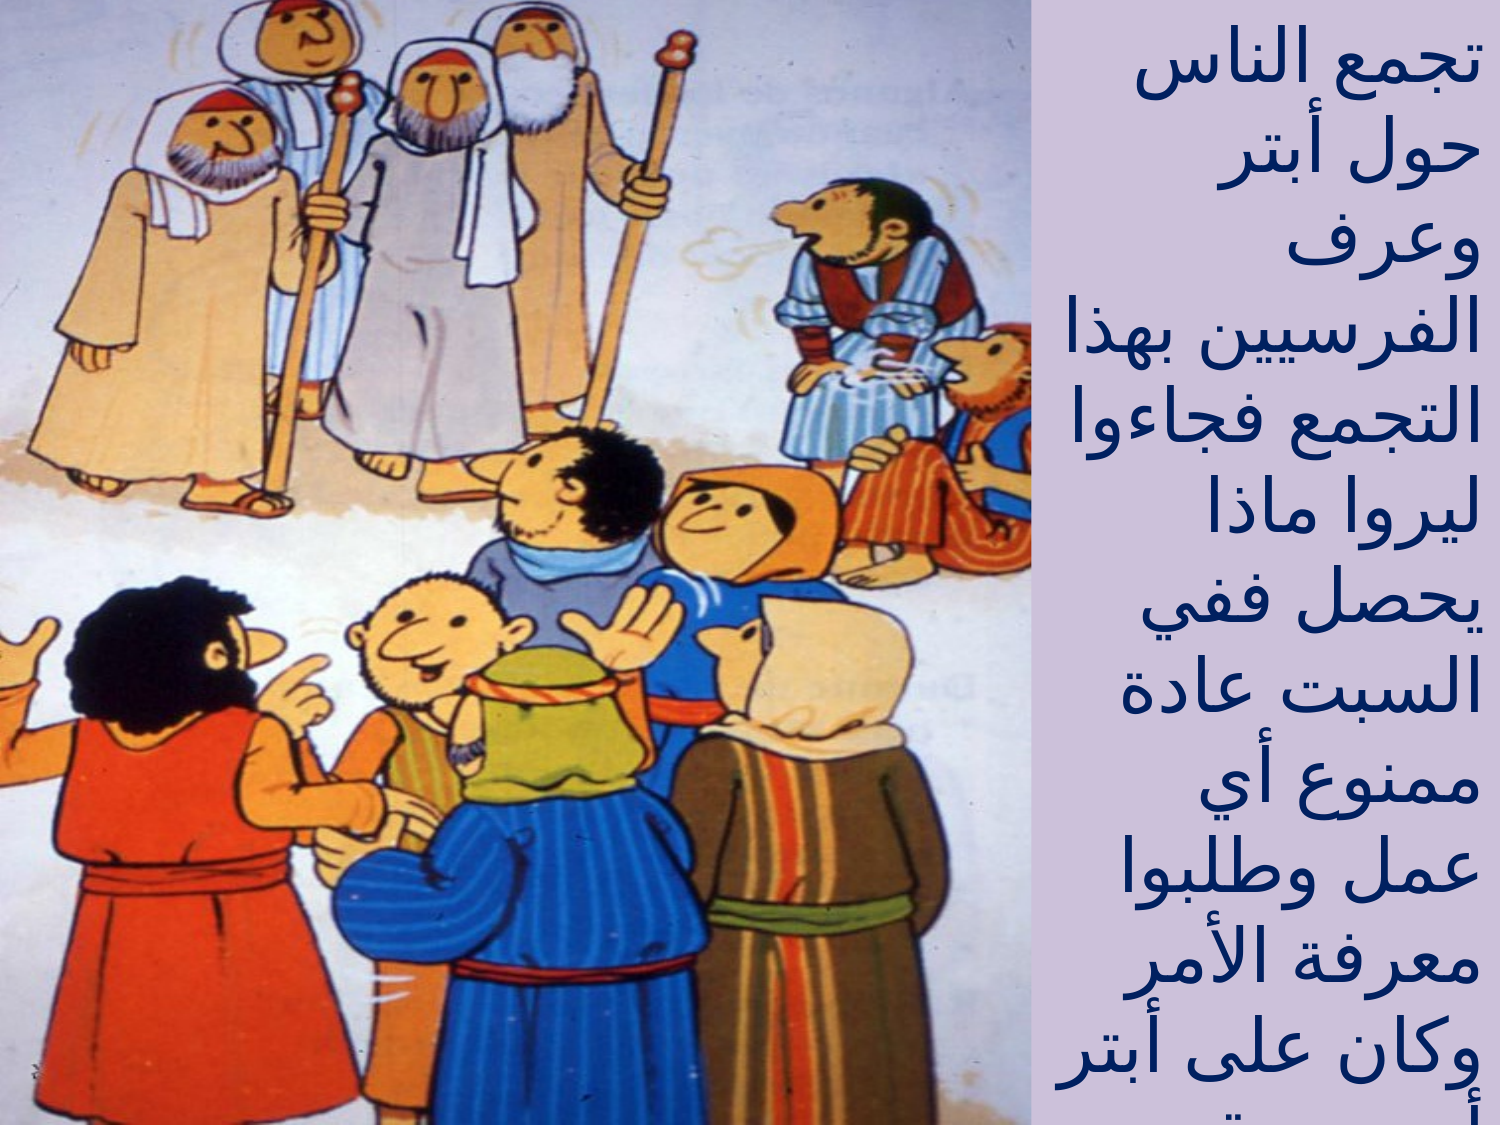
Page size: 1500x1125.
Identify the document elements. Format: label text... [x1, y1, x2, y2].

picture [0, 0, 1032, 1125]
text_box تجمع الناس حول أبتر وعرف الفرسيين بهذا التجمع فجاءوا ليروا ماذا يحصل ففي السبت عادة ممنوع أي عمل وطلبوا معرفة الأمر وكان على أبتر أن يعيد قص ما حصل له مع يسوع كل مرة. [1032, 0, 1500, 1125]
